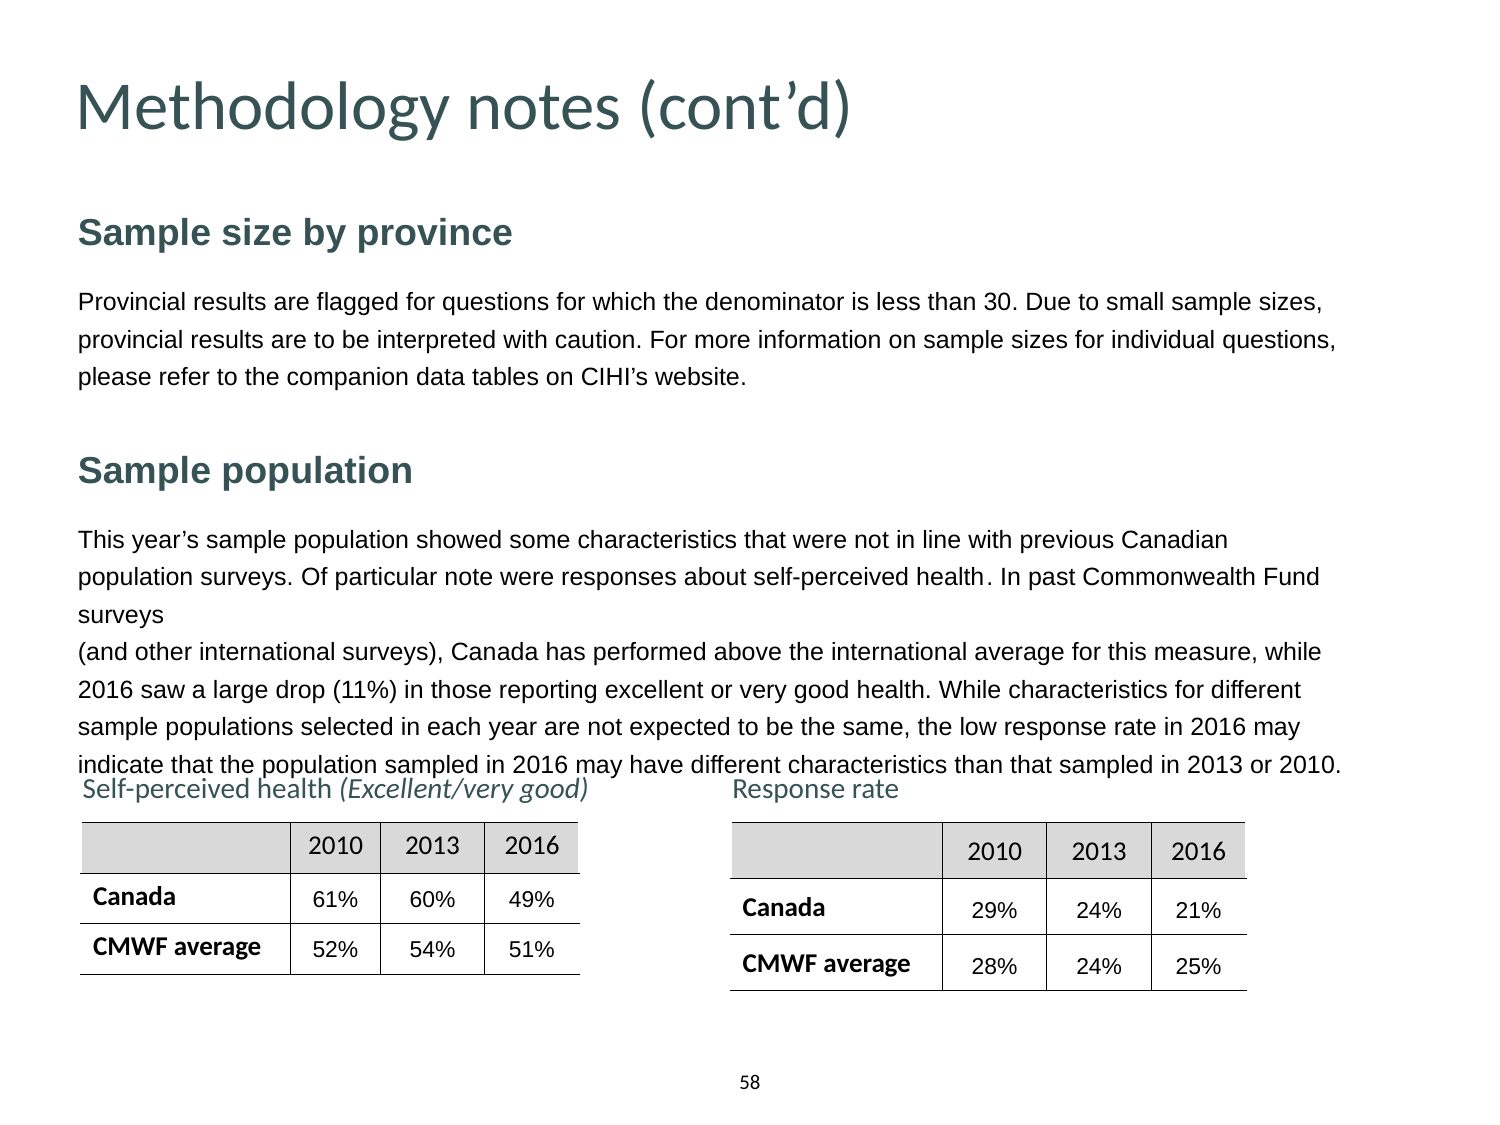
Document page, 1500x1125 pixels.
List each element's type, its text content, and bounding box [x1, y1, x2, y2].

table_cell CMWF average [732, 935, 942, 990]
table_header 2013 [381, 823, 484, 873]
table_cell 24% [1047, 935, 1151, 990]
table_cell 25% [1152, 935, 1245, 990]
table_cell 51% [485, 924, 578, 974]
table_header 2010 [291, 823, 380, 873]
table_cell 49% [485, 874, 578, 923]
list Sample size by province Provincial results are flagged for questions for which the denominator is less than 30. Due to small sample sizes, provincial results are to be interpreted with caution. For more information on sample sizes for individual questions, please refer to the companion data tables on CIHI’s website. Sample population This year’s sample population showed some characteristics that were not in line with previous Canadian population surveys. Of particular note were responses about self-perceived health. In past Commonwealth Fund surveys (and other international surveys), Canada has performed above the international average for this measure, while 2016 saw a large drop (11%) in those reporting excellent or very good health. While characteristics for different sample populations selected in each year are not expected to be the same, the low response rate in 2016 may indicate that the population sampled in 2016 may have different characteristics than that sampled in 2013 or 2010. [63, 208, 1363, 951]
table_cell 28% [943, 935, 1046, 990]
table_header [82, 823, 290, 873]
table_cell Canada [732, 879, 942, 934]
table_header 2010 [943, 823, 1046, 878]
table_cell 21% [1152, 879, 1245, 934]
table_cell 60% [381, 874, 484, 923]
table_header 2016 [485, 823, 578, 873]
title Methodology notes (cont’d) [60, 60, 1411, 152]
text_box Self-perceived health (Excellent/very good) [64, 751, 621, 822]
table_header [732, 823, 942, 878]
table_cell Canada [82, 874, 290, 923]
table_cell CMWF average [82, 924, 290, 974]
table_header 2013 [1047, 823, 1151, 878]
table_cell 61% [291, 874, 380, 923]
table_cell 52% [291, 924, 380, 974]
table_cell 29% [943, 879, 1046, 934]
table_header 2016 [1152, 823, 1245, 878]
table_cell 24% [1047, 879, 1151, 934]
text_box Response rate [714, 751, 1270, 822]
table_cell 54% [381, 924, 484, 974]
